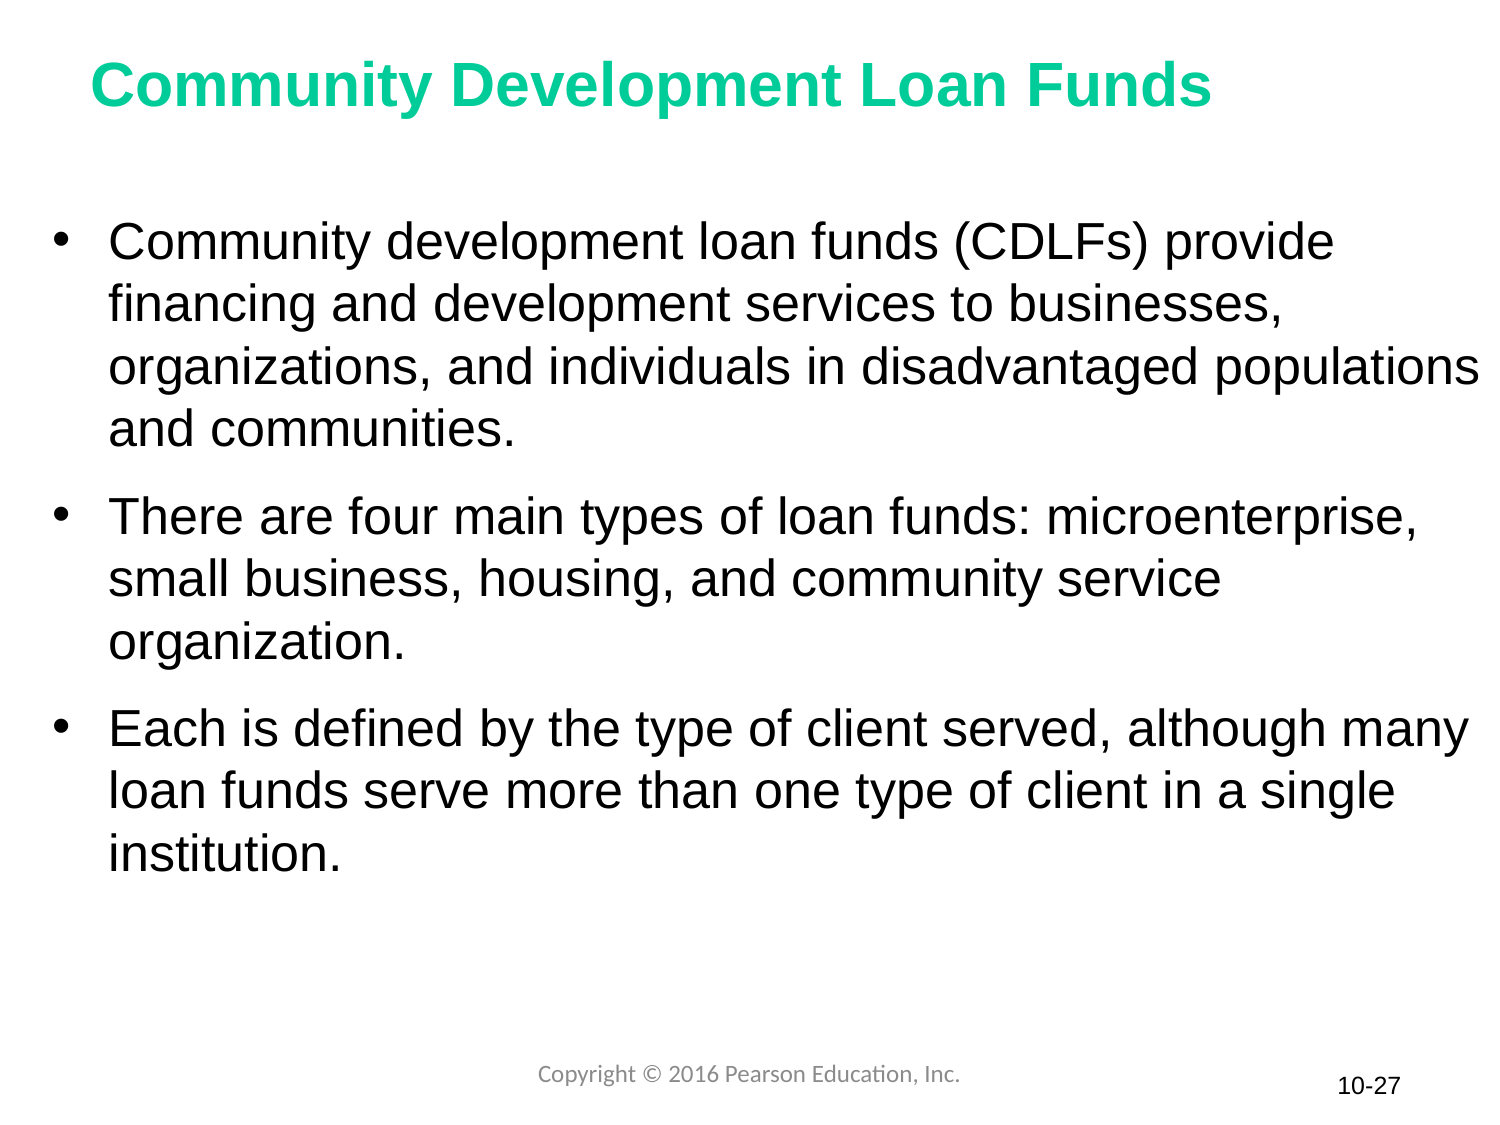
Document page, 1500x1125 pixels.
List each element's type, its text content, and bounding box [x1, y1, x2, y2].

list Community development loan funds (CDLFs) provide financing and development services to businesses, organizations, and individuals in disadvantaged populations and communities. There are four main types of loan funds: microenterprise, small business, housing, and community service organization. Each is defined by the type of client served, although many loan funds serve more than one type of client in a single institution. [37, 200, 1500, 988]
footer Copyright © 2016 Pearson Education, Inc. [512, 1042, 988, 1103]
title Community Development Loan Funds [75, 0, 1425, 175]
